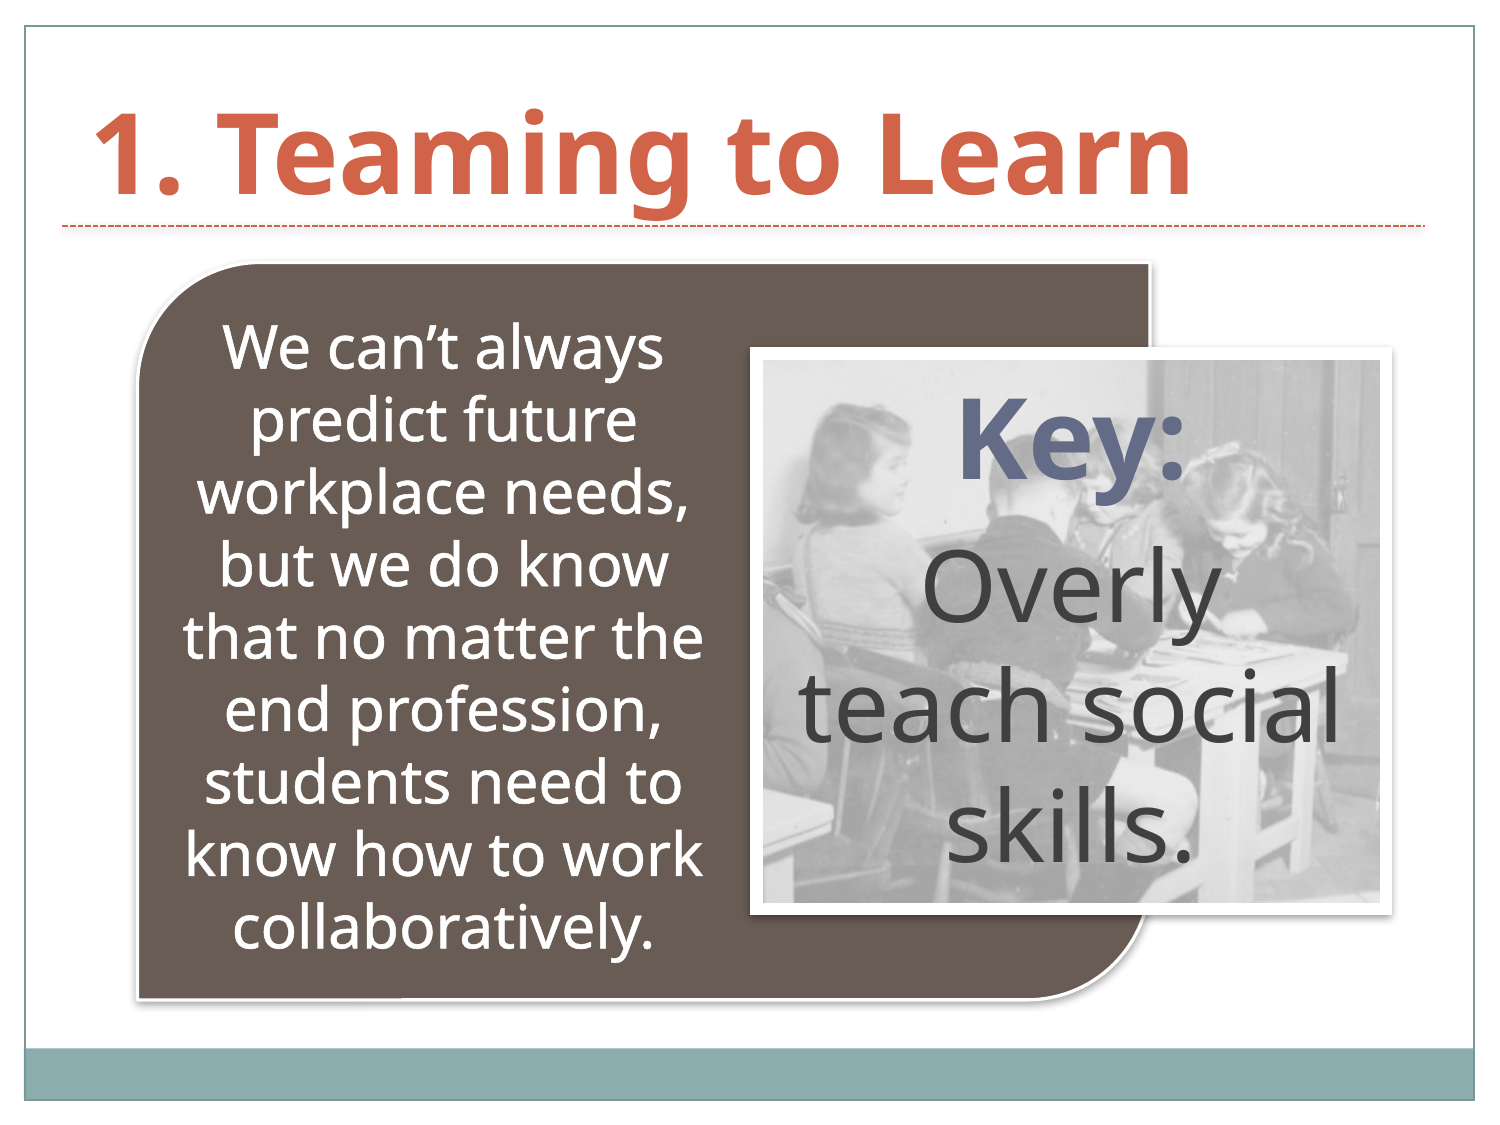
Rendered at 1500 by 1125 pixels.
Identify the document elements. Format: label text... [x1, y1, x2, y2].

text_box We can’t always predict future workplace needs, but we do know that no matter the end profession, students need to know how to work collaboratively. [162, 300, 725, 863]
picture [762, 359, 1381, 904]
text_box [135, 260, 1152, 1002]
text_box 1. Teaming to Learn [74, 74, 1413, 222]
